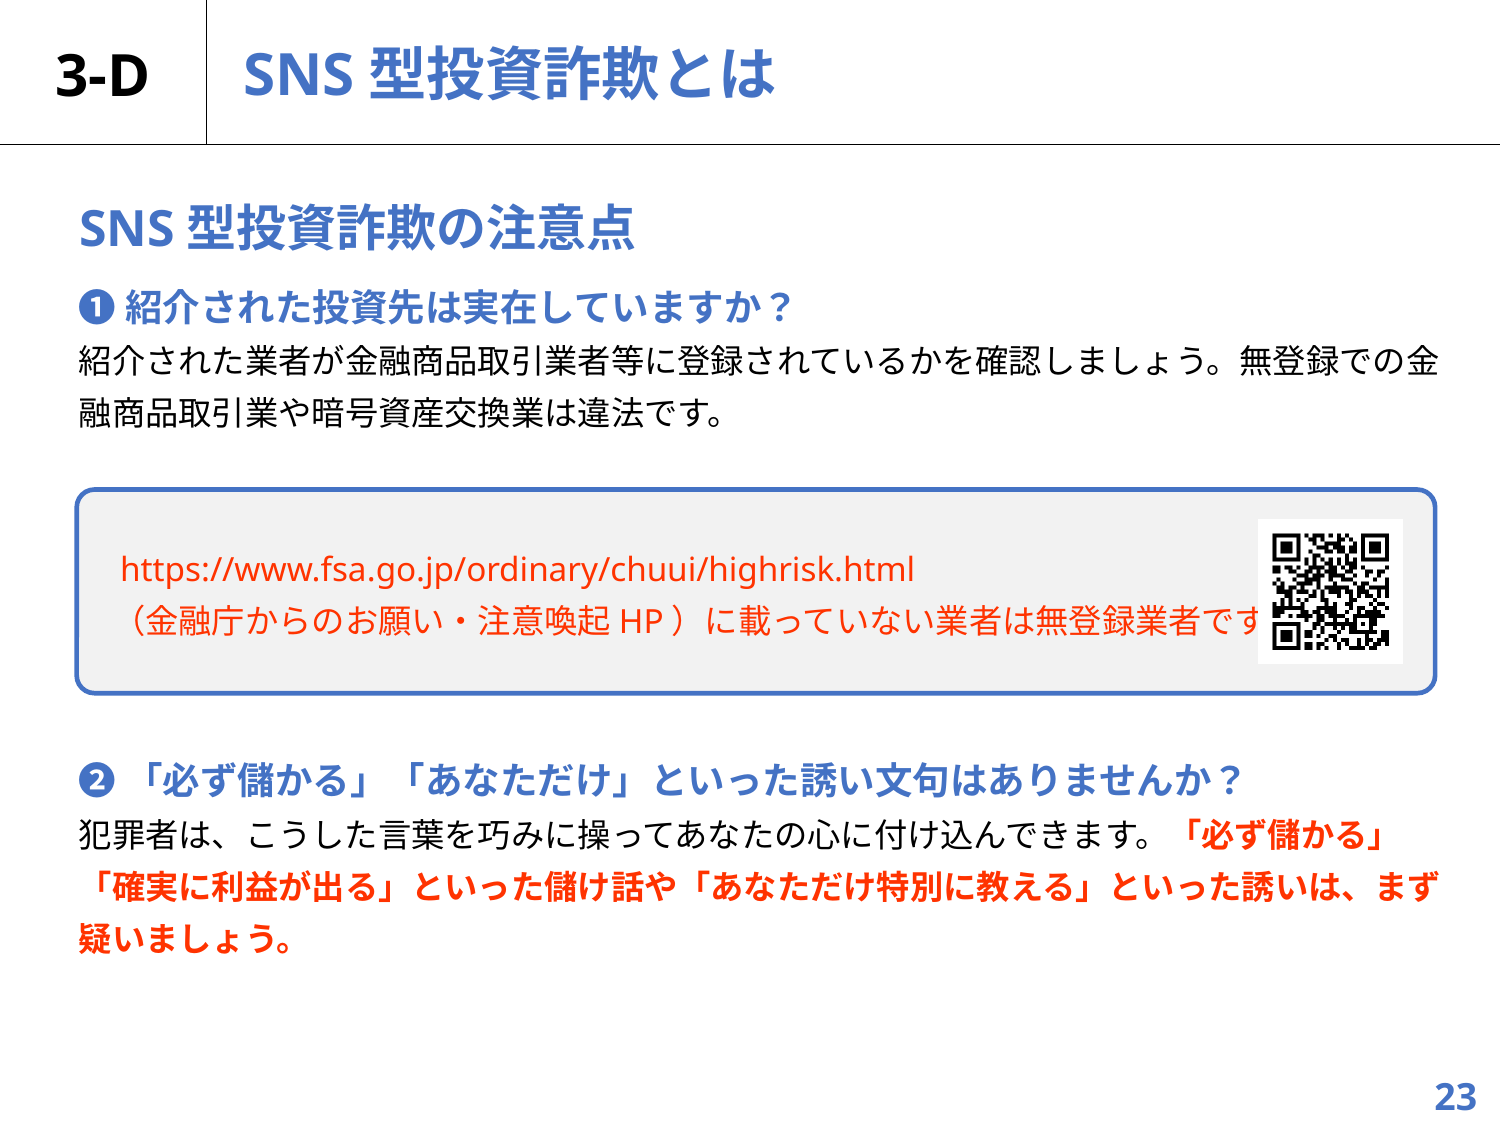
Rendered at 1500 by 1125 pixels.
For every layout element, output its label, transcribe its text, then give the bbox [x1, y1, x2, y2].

picture [1258, 519, 1403, 664]
text_box 23 [1411, 1065, 1500, 1125]
text_box SNS型投資詐欺の注意点 [64, 171, 1436, 262]
title SNS型投資詐欺とは [228, 36, 1472, 116]
text_box 3-D [0, 0, 207, 147]
text_box ❶紹介された投資先は実在していますか？ 紹介された業者が金融商品取引業者等に登録されているかを確認しましょう。無登録での金融商品取引業や暗号資産交換業は違法です。 https://www.fsa.go.jp/ordinary/chuui/highrisk.html （金融庁からのお願い・注意喚起HP）に載っていない業者は無登録業者です！ ❷「必ず儲かる」「あなただけ」といった誘い文句はありませんか？ 犯罪者は、こうした言葉を巧みに操ってあなたの心に付け込んできます。「必ず儲かる」「確実に利益が出る」といった儲け話や「あなただけ特別に教える」といった誘いは、まず疑いましょう。 [64, 262, 1472, 965]
